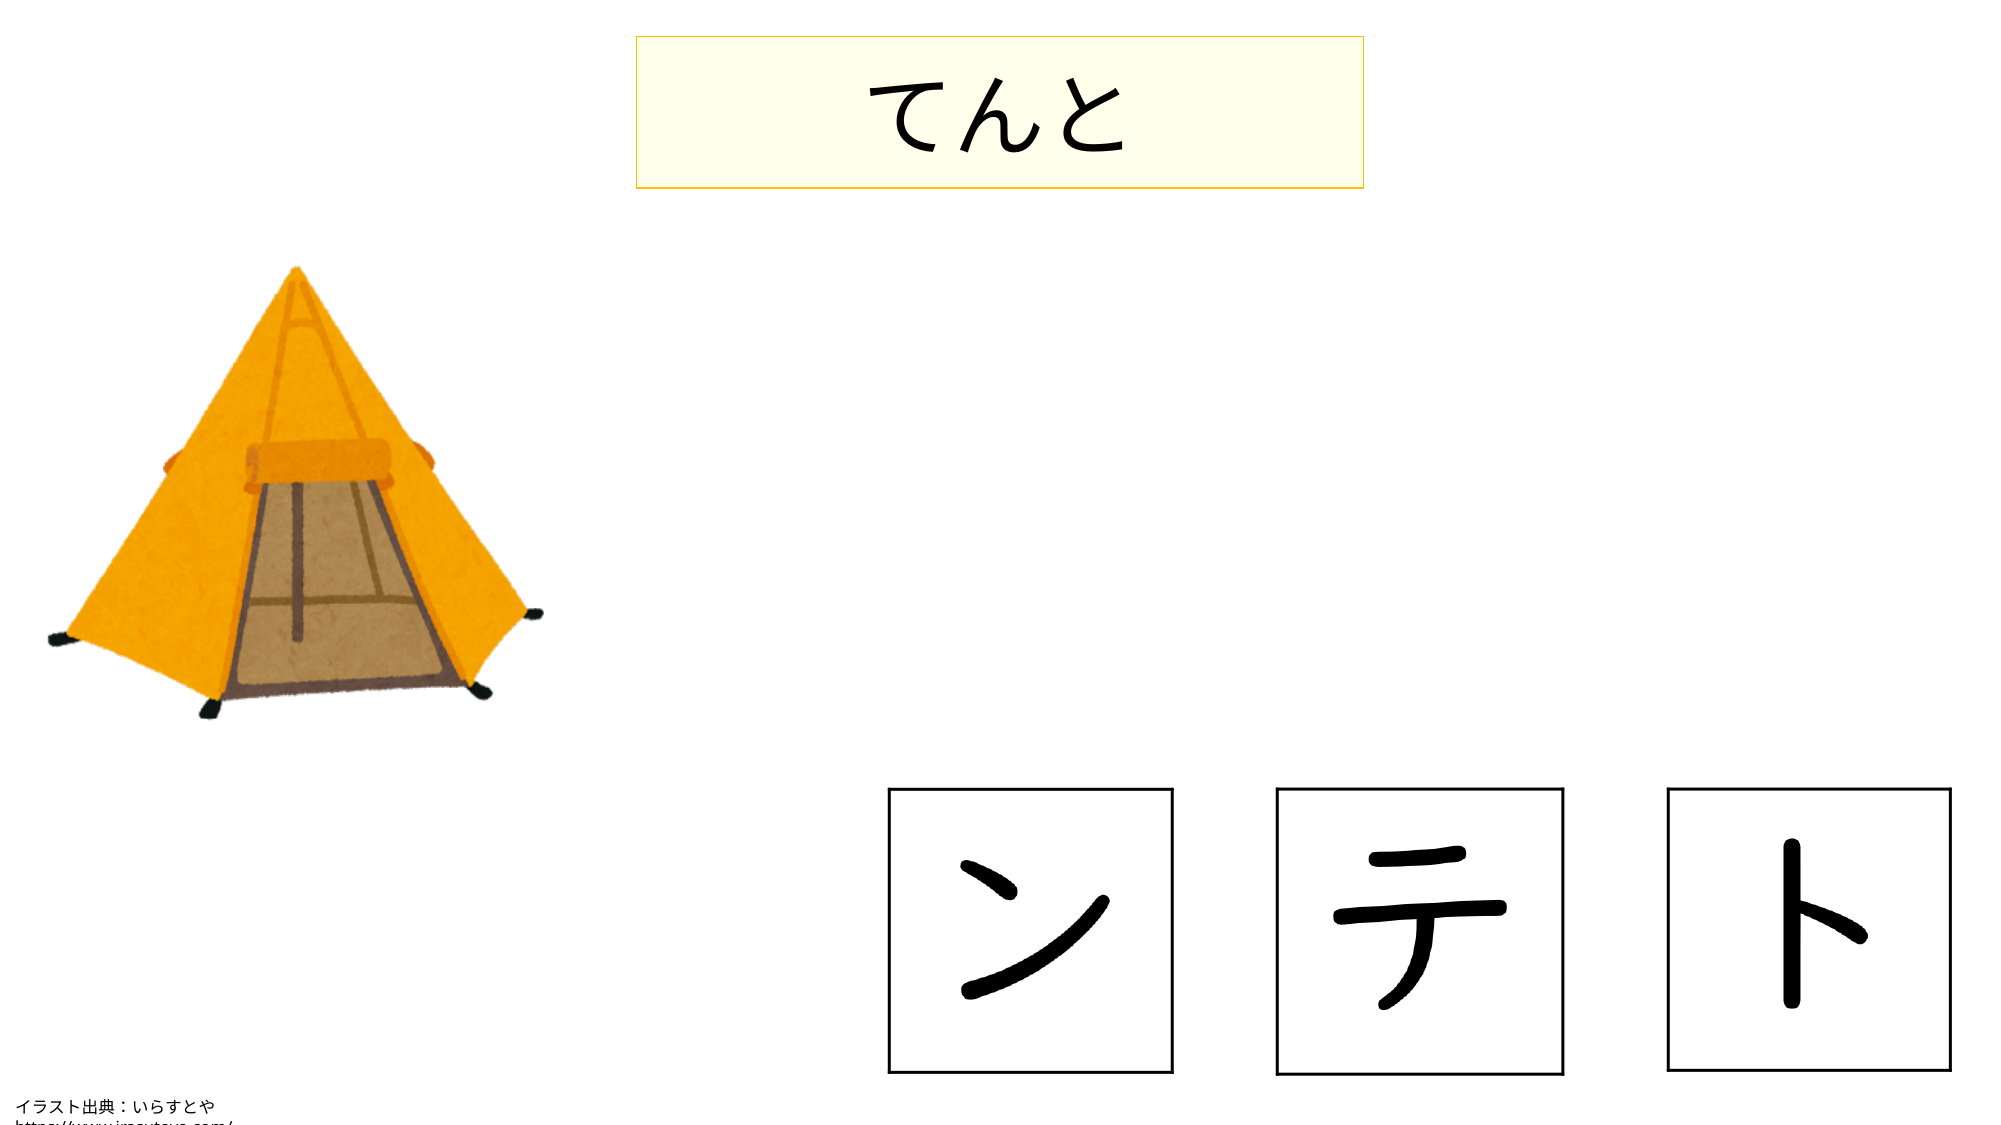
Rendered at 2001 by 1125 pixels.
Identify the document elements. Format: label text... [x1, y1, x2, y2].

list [39, 226, 557, 766]
picture [884, 784, 1176, 1077]
text_box てんと [636, 36, 1364, 189]
picture [1663, 783, 1955, 1075]
picture [1272, 785, 1568, 1077]
